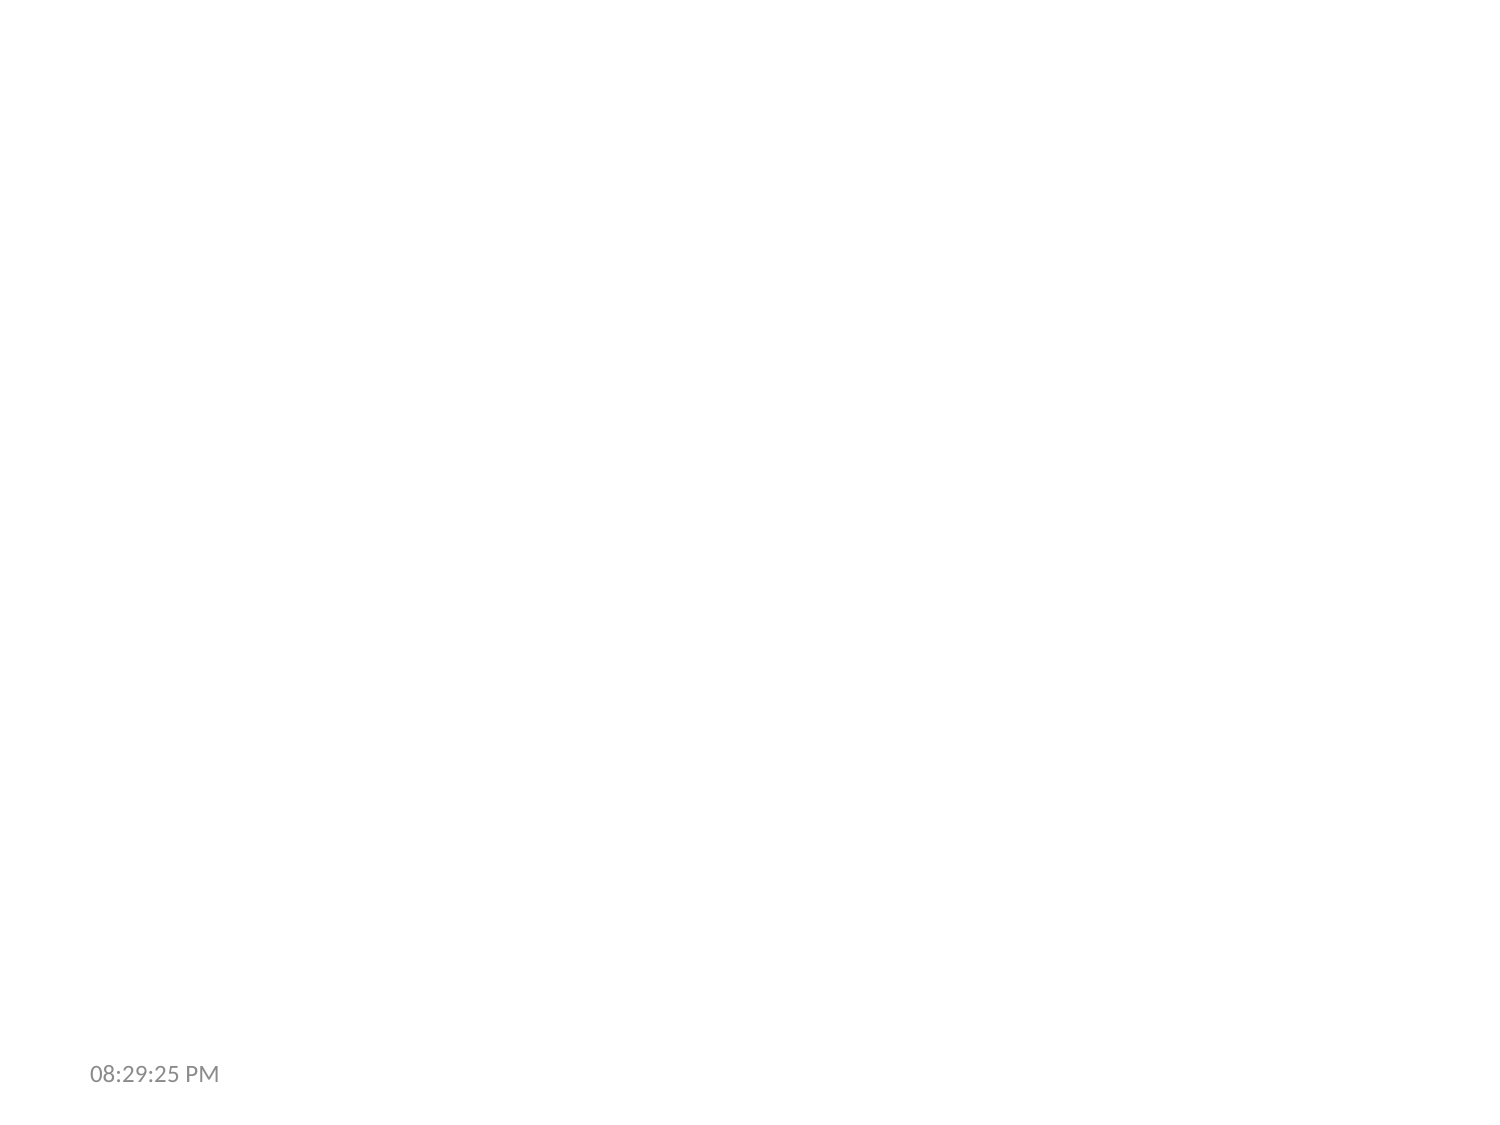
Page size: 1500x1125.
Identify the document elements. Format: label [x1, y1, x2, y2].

slide_number [75, 1042, 425, 1103]
